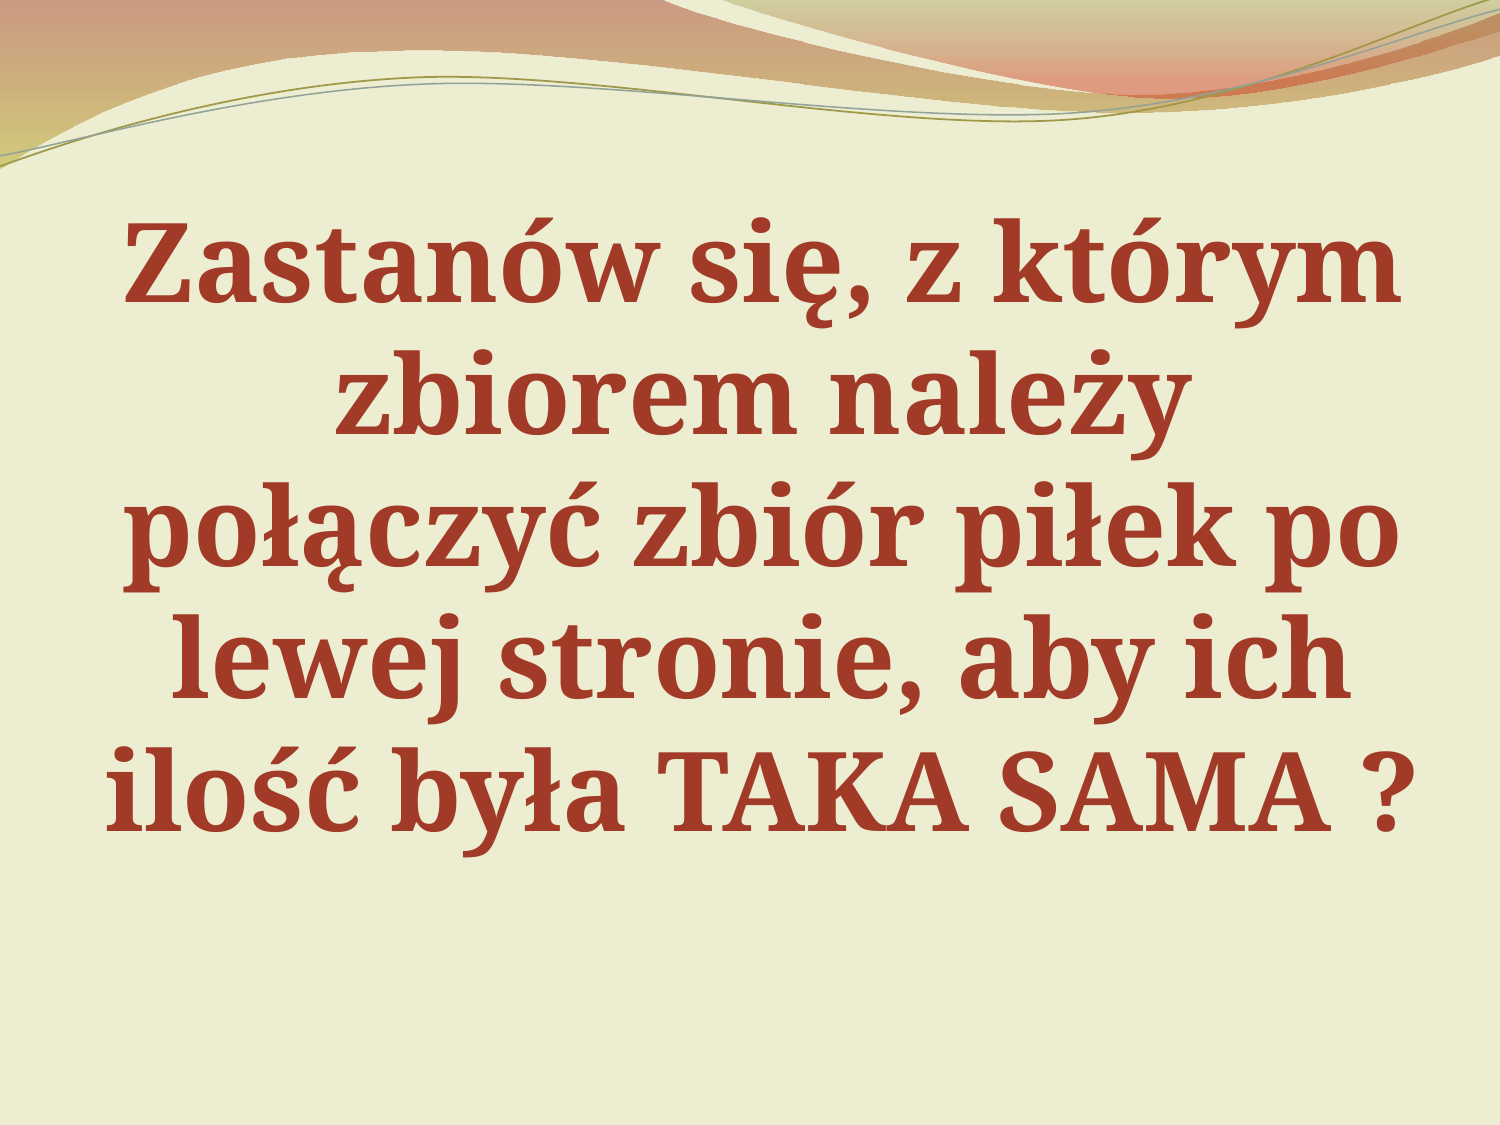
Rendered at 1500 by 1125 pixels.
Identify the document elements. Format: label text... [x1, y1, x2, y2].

list Zastanów się, z którym zbiorem należy połączyć zbiór piłek po lewej stronie, aby ich ilość była TAKA SAMA ? [88, 184, 1439, 905]
